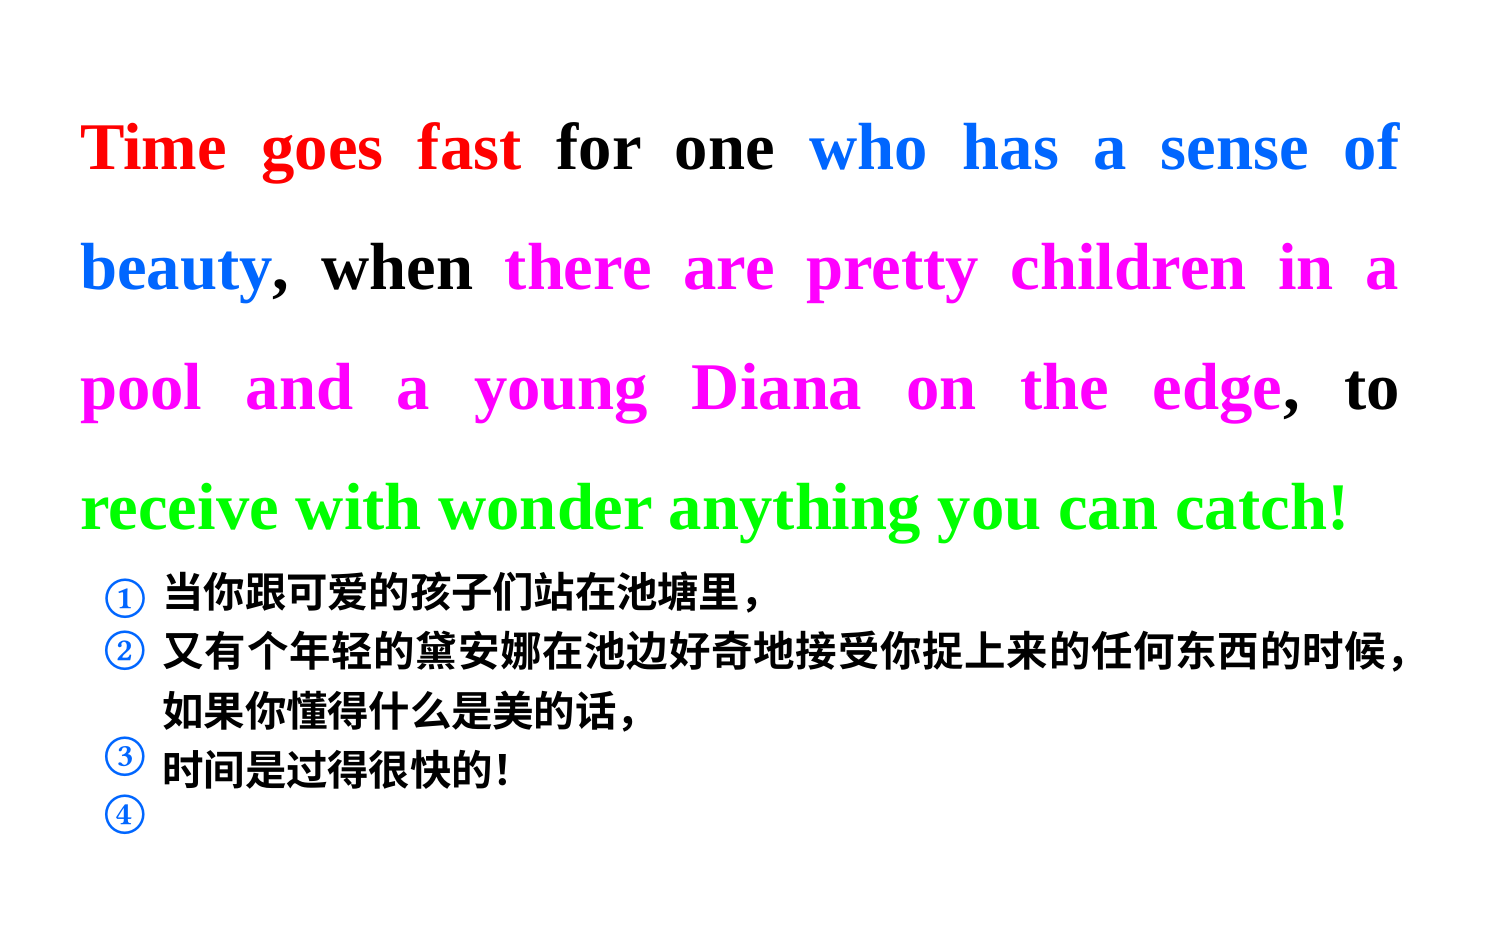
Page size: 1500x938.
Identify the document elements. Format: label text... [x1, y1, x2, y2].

list Time goes fast for one who has a sense of beauty, when there are pretty children in a pool and a young Diana on the edge, to receive with wonder anything you can catch! [64, 55, 1415, 331]
text_box ③ [88, 714, 147, 773]
text_box ② [88, 609, 147, 685]
text_box ① [88, 557, 147, 609]
text_box 当你跟可爱的孩子们站在池塘里， 又有个年轻的黛安娜在池边好奇地接受你捉上来的任何东西的时候， 如果你懂得什么是美的话， 时间是过得很快的！ [147, 548, 1403, 844]
text_box ④ [88, 773, 172, 849]
